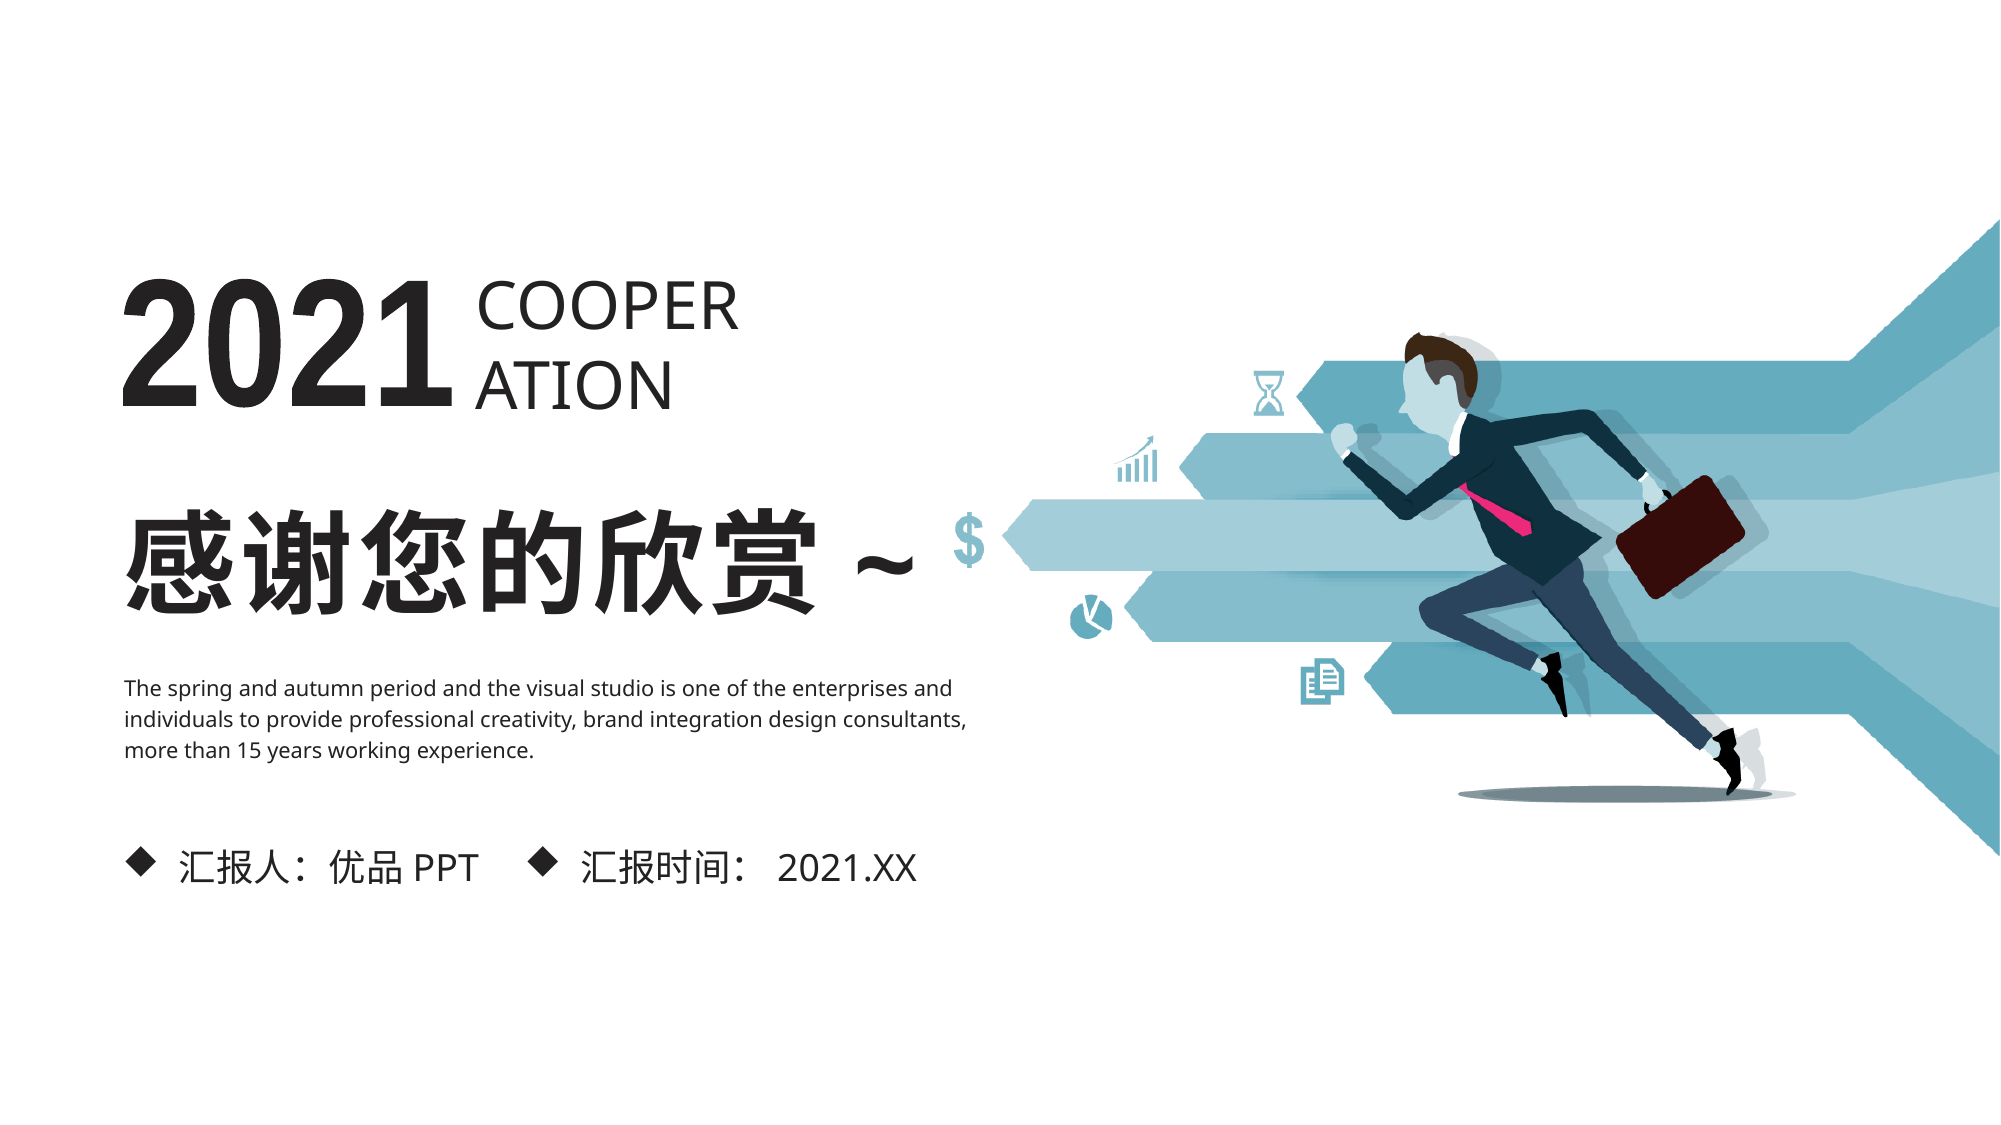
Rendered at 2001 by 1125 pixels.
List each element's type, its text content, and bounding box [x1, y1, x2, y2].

text_box 汇报人：优品PPT [107, 836, 509, 900]
text_box The spring and autumn period and the visual studio is one of the enterprises and individuals to provide professional creativity, brand integration design consultants, more than 15 years working experience. [109, 661, 954, 771]
text_box 感谢您的欣赏~ [109, 485, 954, 636]
text_box COOPERATION [460, 255, 761, 431]
text_box 汇报时间：2021.XX [509, 836, 933, 900]
picture [954, 219, 2000, 856]
